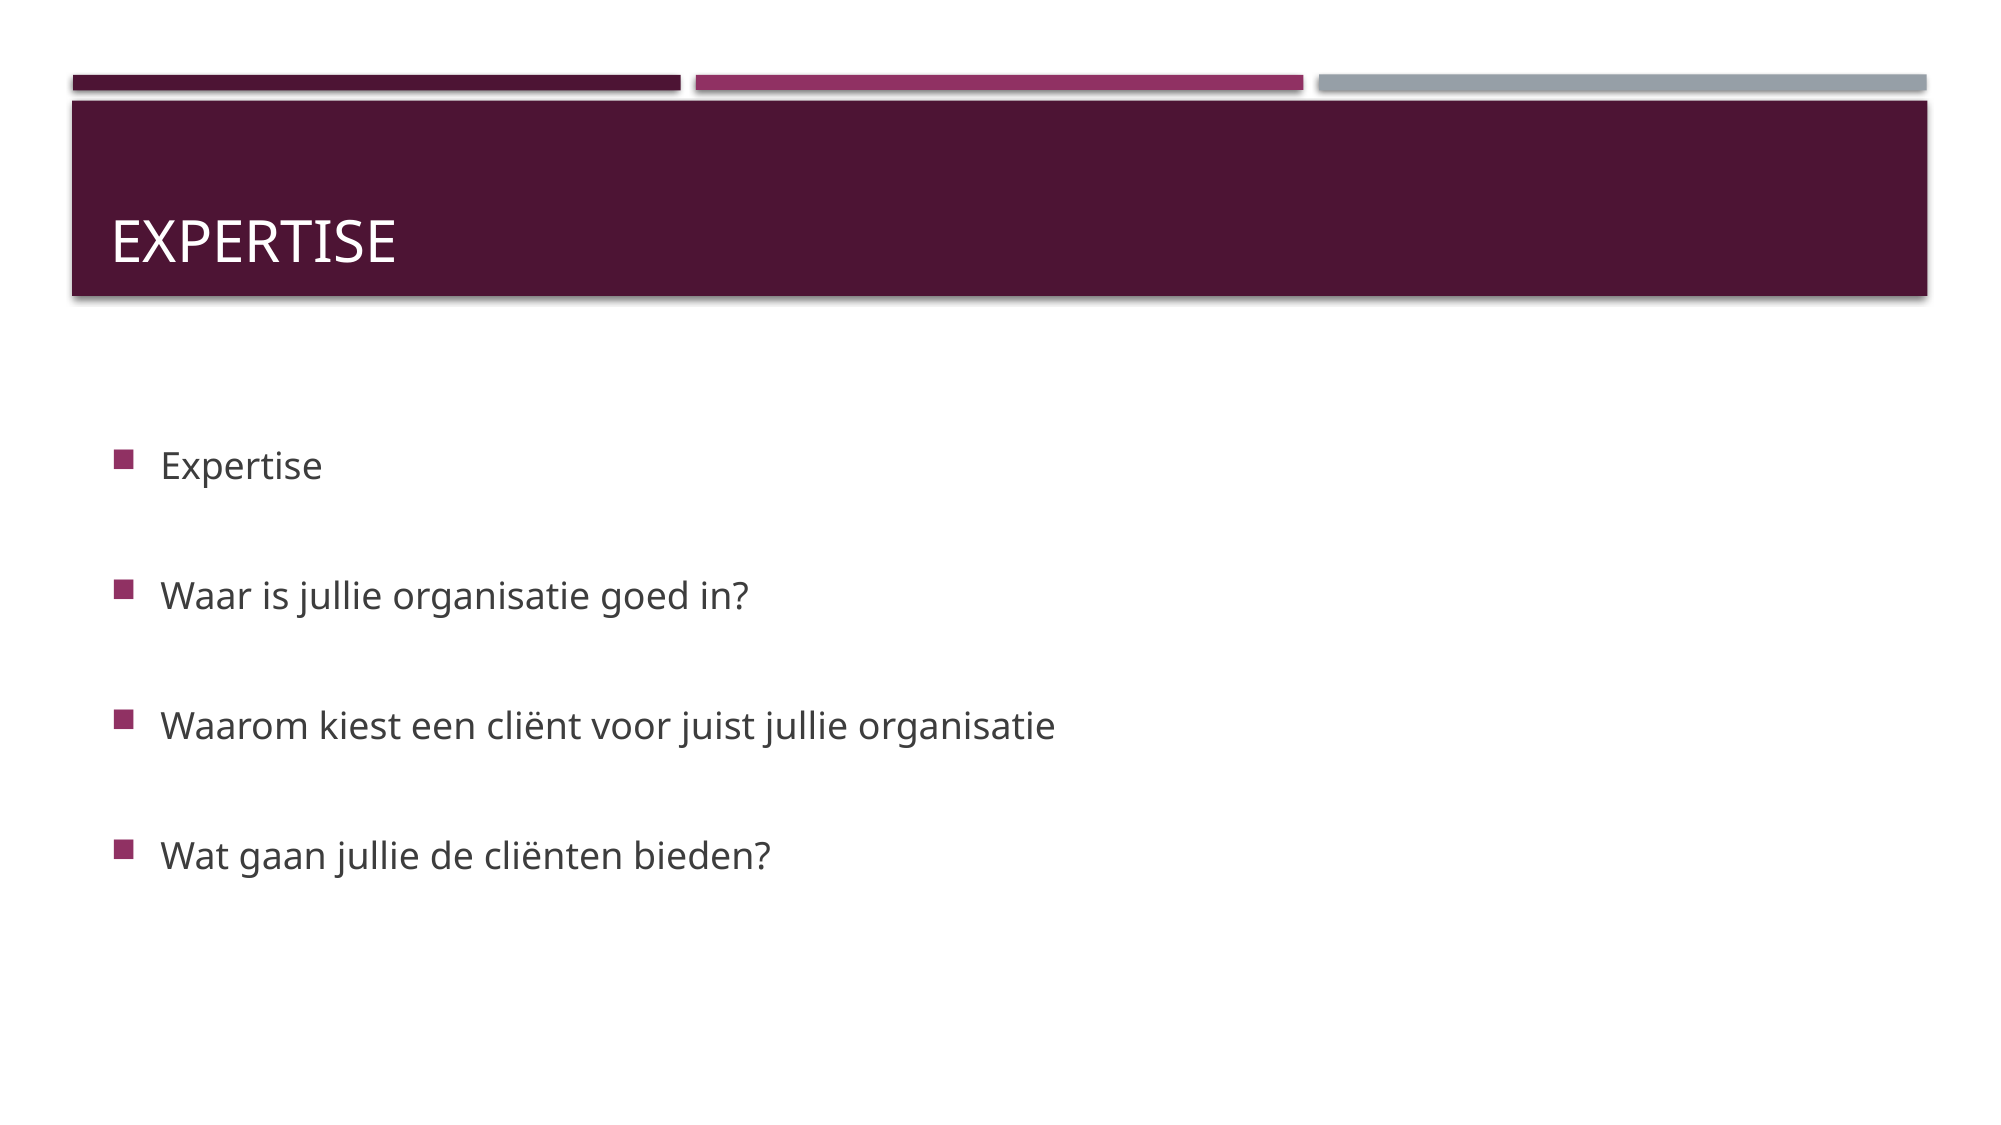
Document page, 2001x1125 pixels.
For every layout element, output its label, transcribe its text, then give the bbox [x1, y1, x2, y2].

title Expertise [95, 115, 1905, 282]
list Expertise Waar is jullie organisatie goed in? Waarom kiest een cliënt voor juist jullie organisatie Wat gaan jullie de cliënten bieden? [95, 357, 1905, 962]
